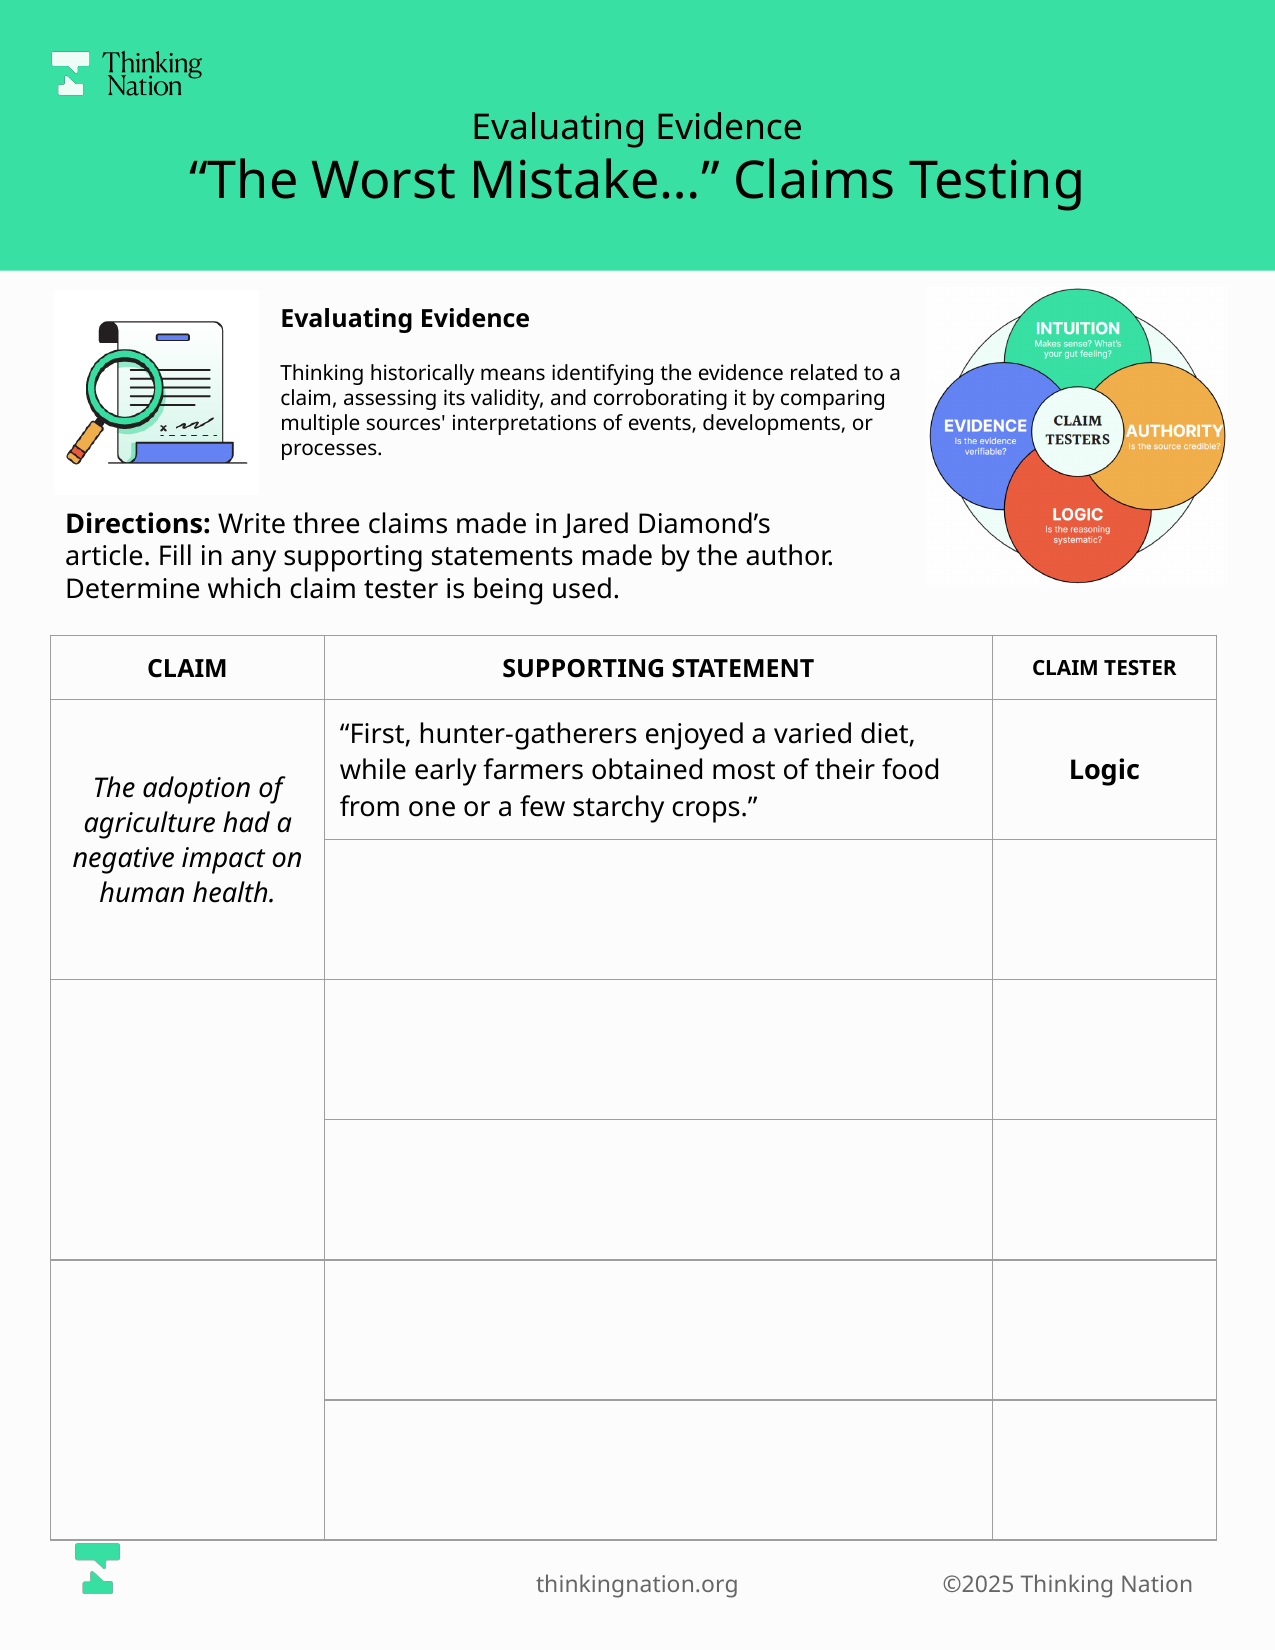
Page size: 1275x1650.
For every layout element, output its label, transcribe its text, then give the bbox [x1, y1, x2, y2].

picture [35, 37, 207, 109]
table_cell [325, 980, 992, 1119]
table_header CLAIM TESTER [993, 636, 1216, 699]
picture [925, 286, 1229, 585]
table_cell Logic [993, 700, 1216, 839]
table_cell [993, 1120, 1216, 1259]
table_cell [325, 1120, 992, 1259]
text_box Evaluating Evidence Thinking historically means identifying the evidence related to a claim, assessing its validity, and corroborating it by comparing multiple sources' interpretations of events, developments, or processes. [260, 282, 941, 503]
table_cell [325, 1401, 992, 1539]
table_cell [993, 1261, 1216, 1399]
table_cell The adoption of agriculture had a negative impact on human health. [51, 700, 324, 979]
picture [62, 1533, 133, 1604]
text_box Directions: Write three claims made in Jared Diamond’s article. Fill in any supporting statements made by the author. Determine which claim tester is being used. [50, 500, 861, 619]
table_header CLAIM [51, 636, 324, 699]
table_cell [325, 840, 992, 979]
text_box thinkingnation.org [486, 1553, 789, 1605]
table_cell [993, 840, 1216, 979]
table_cell [51, 1261, 324, 1539]
picture [54, 290, 259, 495]
table_cell [325, 1261, 992, 1399]
table_header SUPPORTING STATEMENT [325, 636, 992, 699]
table_cell [993, 1401, 1216, 1539]
table_cell “First, hunter-gatherers enjoyed a varied diet, while early farmers obtained most of their food from one or a few starchy crops.” [325, 700, 992, 839]
table_cell [51, 980, 324, 1259]
table_cell [993, 980, 1216, 1119]
text_box ©2025 Thinking Nation [907, 1553, 1210, 1605]
text_box Evaluating Evidence “The Worst Mistake…” Claims Testing [0, 0, 1275, 271]
